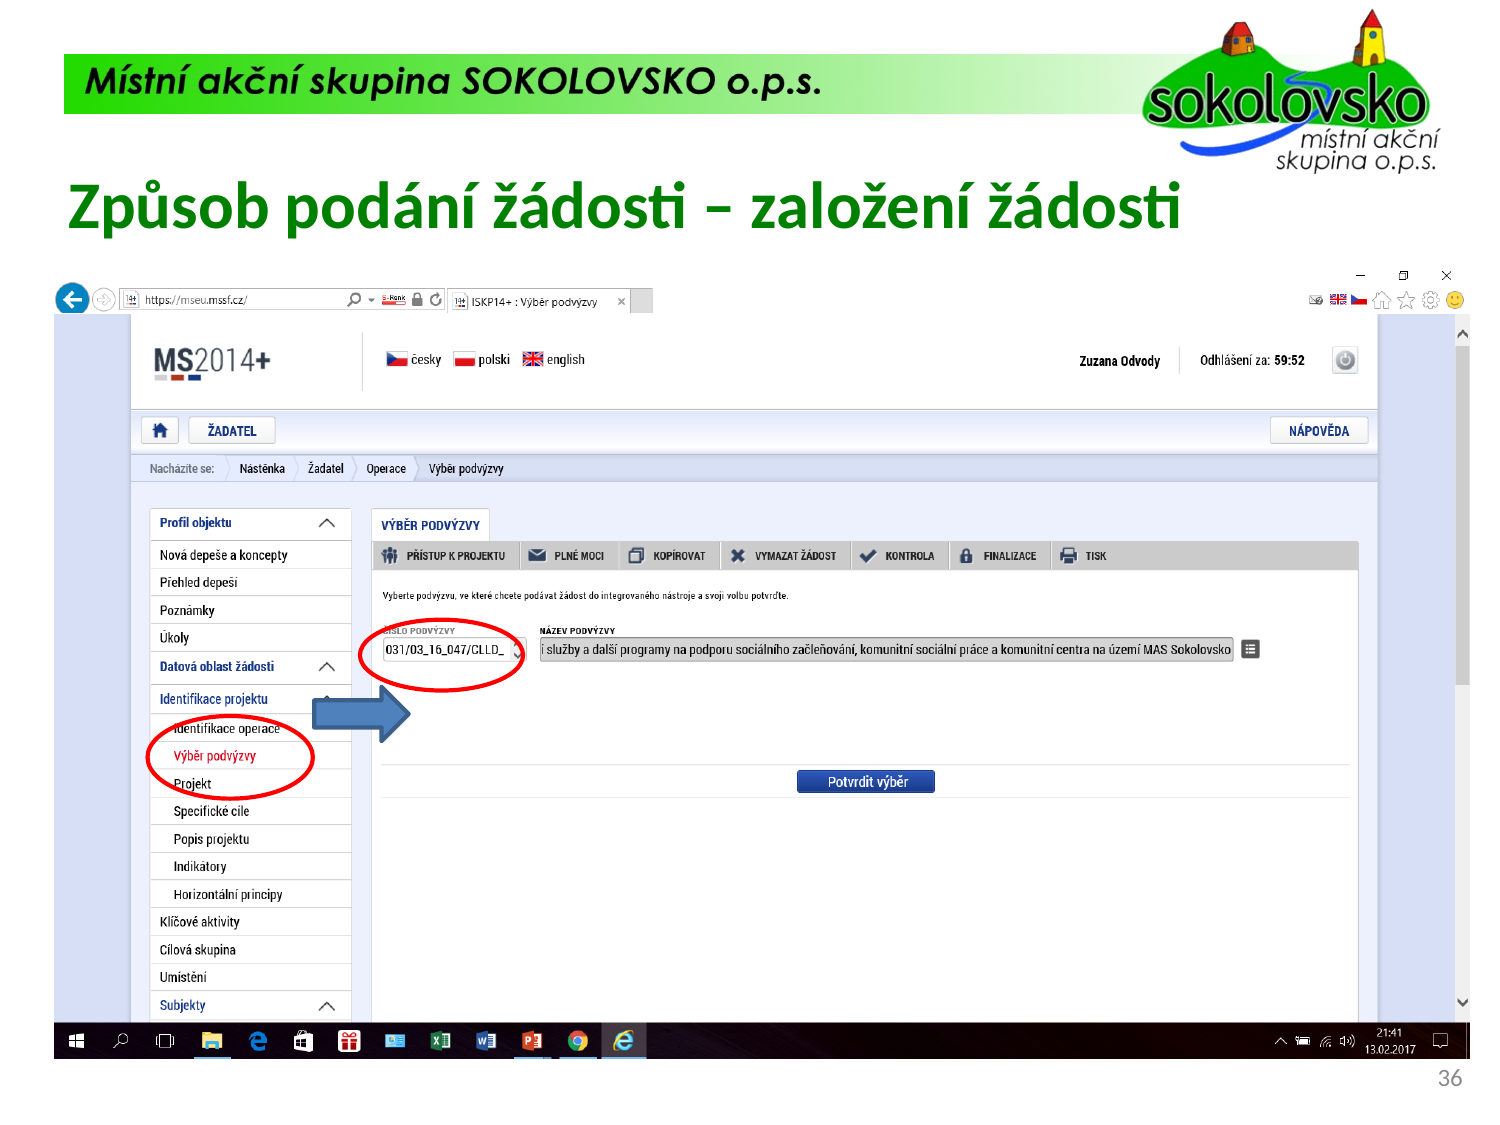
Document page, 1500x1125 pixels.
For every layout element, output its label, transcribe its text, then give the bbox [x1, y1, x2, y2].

slide_number 36 [1128, 1046, 1478, 1107]
title Způsob podání žádosti – založení žádosti [53, 137, 1404, 261]
picture [64, 0, 1455, 197]
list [54, 262, 1470, 1059]
